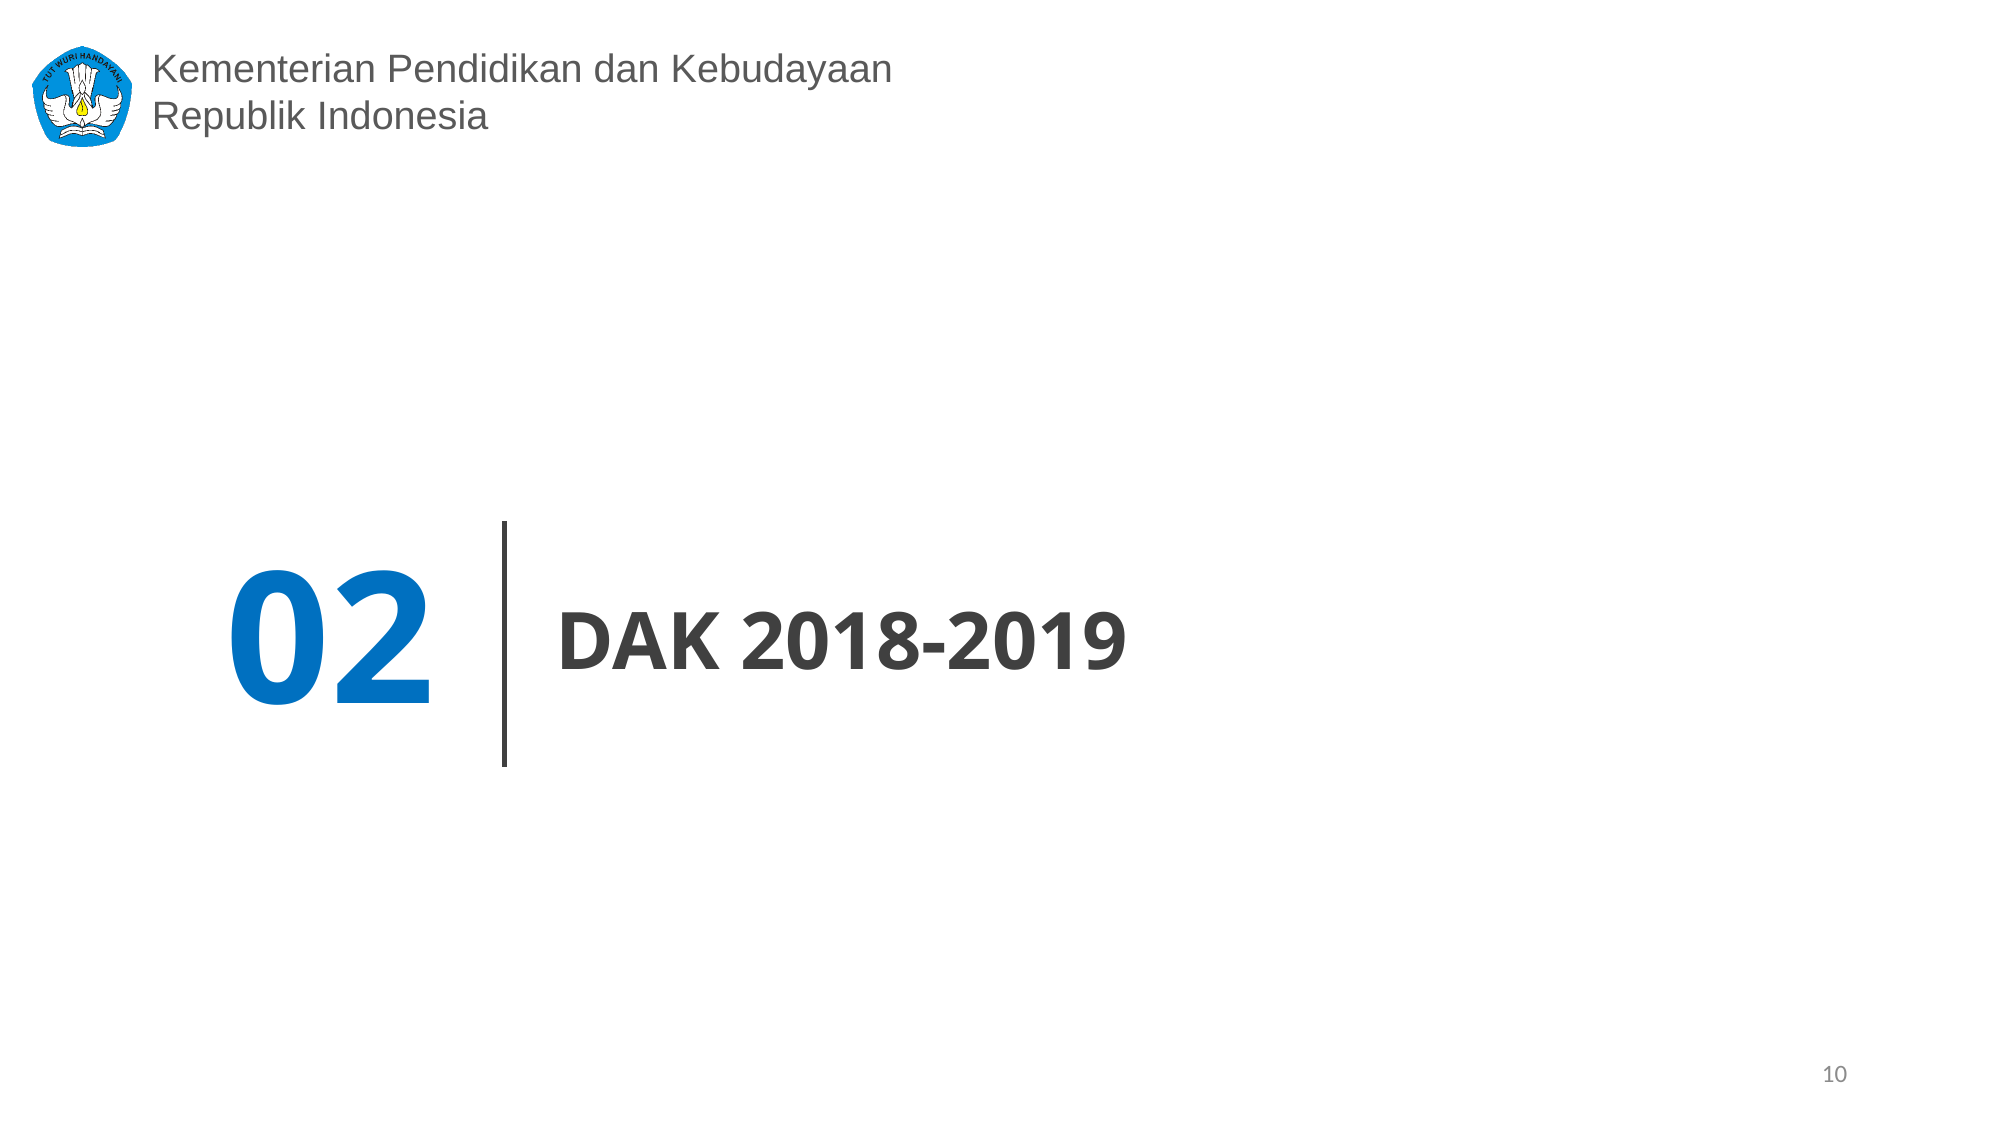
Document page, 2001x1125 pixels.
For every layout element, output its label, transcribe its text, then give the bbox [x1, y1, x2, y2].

picture [87, 46, 132, 81]
text_box Kementerian Pendidikan dan Kebudayaan Republik Indonesia [137, 35, 953, 146]
picture [32, 46, 77, 82]
picture [43, 64, 122, 137]
title 02 [148, 562, 502, 726]
picture [32, 95, 67, 147]
picture [98, 99, 132, 147]
slide_number 10 [1412, 1042, 1863, 1103]
text_box DAK 2018-2019 [544, 562, 1749, 726]
title 02 [507, 562, 513, 726]
